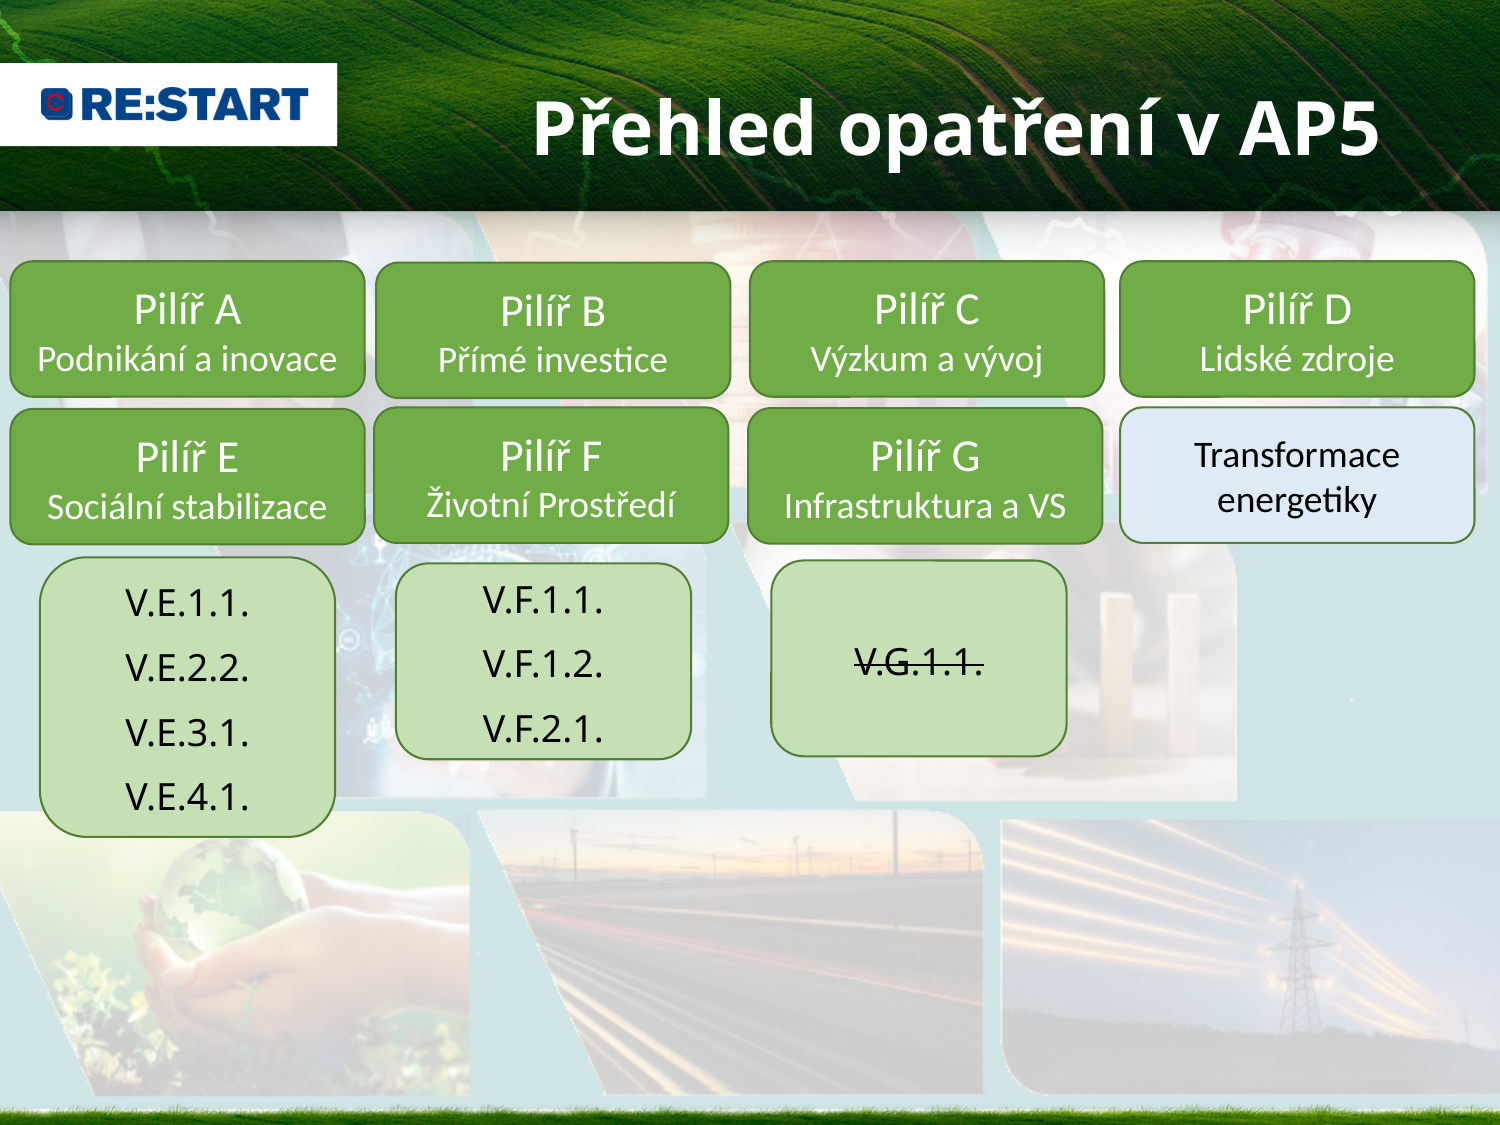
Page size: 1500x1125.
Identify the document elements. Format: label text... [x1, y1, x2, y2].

picture [0, 0, 1500, 1125]
title Přehled opatření v AP5 [103, 59, 1397, 203]
